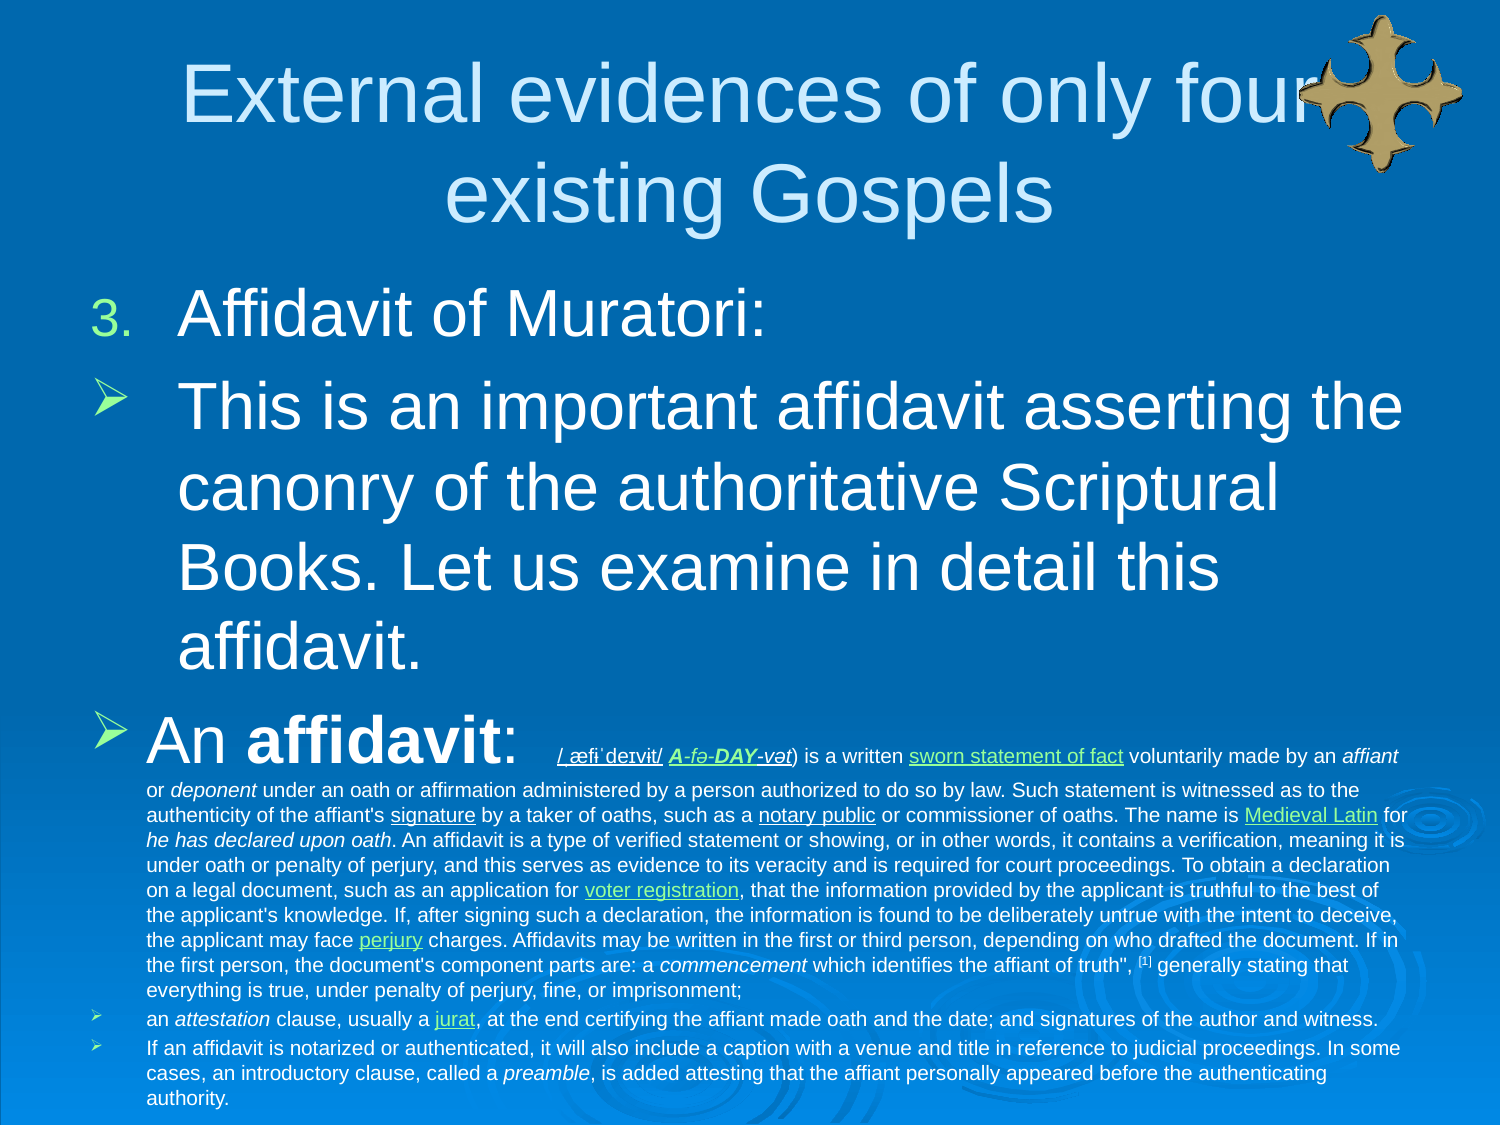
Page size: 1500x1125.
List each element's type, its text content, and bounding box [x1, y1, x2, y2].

title External evidences of only four existing Gospels [74, 45, 1426, 233]
list Affidavit of Muratori: This is an important affidavit asserting the canonry of the authoritative Scriptural Books. Let us examine in detail this affidavit. An affidavit: /ˌæfɨˈdeɪvɨt/ A-fə-DAY-vət) is a written sworn statement of fact voluntarily made by an affiant or deponent under an oath or affirmation administered by a person authorized to do so by law. Such statement is witnessed as to the authenticity of the affiant's signature by a taker of oaths, such as a notary public or commissioner of oaths. The name is Medieval Latin for he has declared upon oath. An affidavit is a type of verified statement or showing, or in other words, it contains a verification, meaning it is under oath or penalty of perjury, and this serves as evidence to its veracity and is required for court proceedings. To obtain a declaration on a legal document, such as an application for voter registration, that the information provided by the applicant is truthful to the best of the applicant's knowledge. If, after signing such a declaration, the information is found to be deliberately untrue with the intent to deceive, the applicant may face perjury charges. Affidavits may be written in the first or third person, depending on who drafted the document. If in the first person, the document's component parts are: a commencement which identifies the affiant of truth", [1] generally stating that everything is true, under penalty of perjury, fine, or imprisonment; an attestation clause, usually a jurat, at the end certifying the affiant made oath and the date; and signatures of the author and witness. If an affidavit is notarized or authenticated, it will also include a caption with a venue and title in reference to judicial proceedings. In some cases, an introductory clause, called a preamble, is added attesting that the affiant personally appeared before the authenticating authority. [74, 262, 1426, 1006]
picture [1293, 0, 1471, 188]
